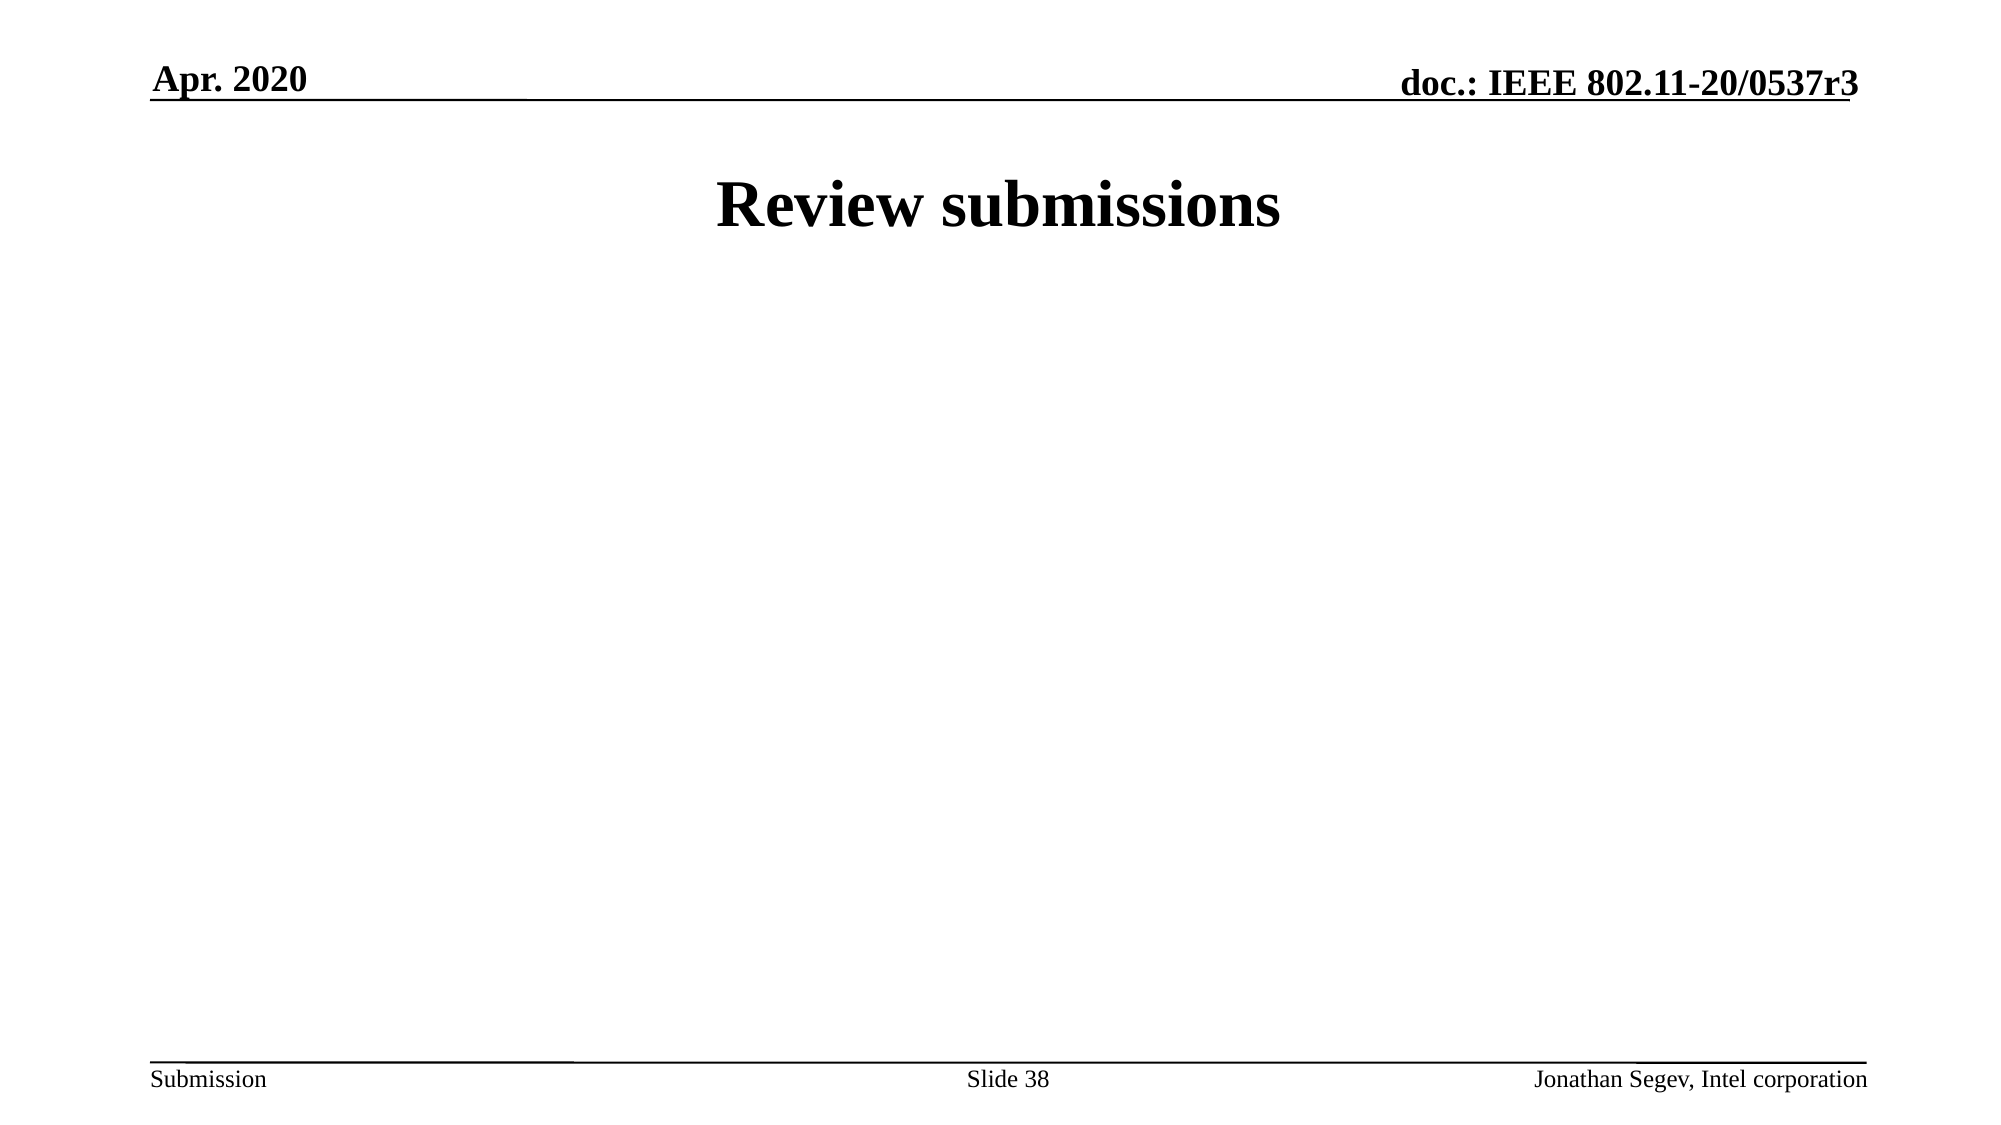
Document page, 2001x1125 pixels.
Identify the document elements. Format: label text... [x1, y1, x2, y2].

title Review submissions [149, 112, 1850, 288]
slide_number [152, 54, 563, 100]
footer Jonathan Segev, Intel corporation [1171, 1061, 1869, 1093]
slide_number Slide 38 [950, 1061, 1067, 1123]
